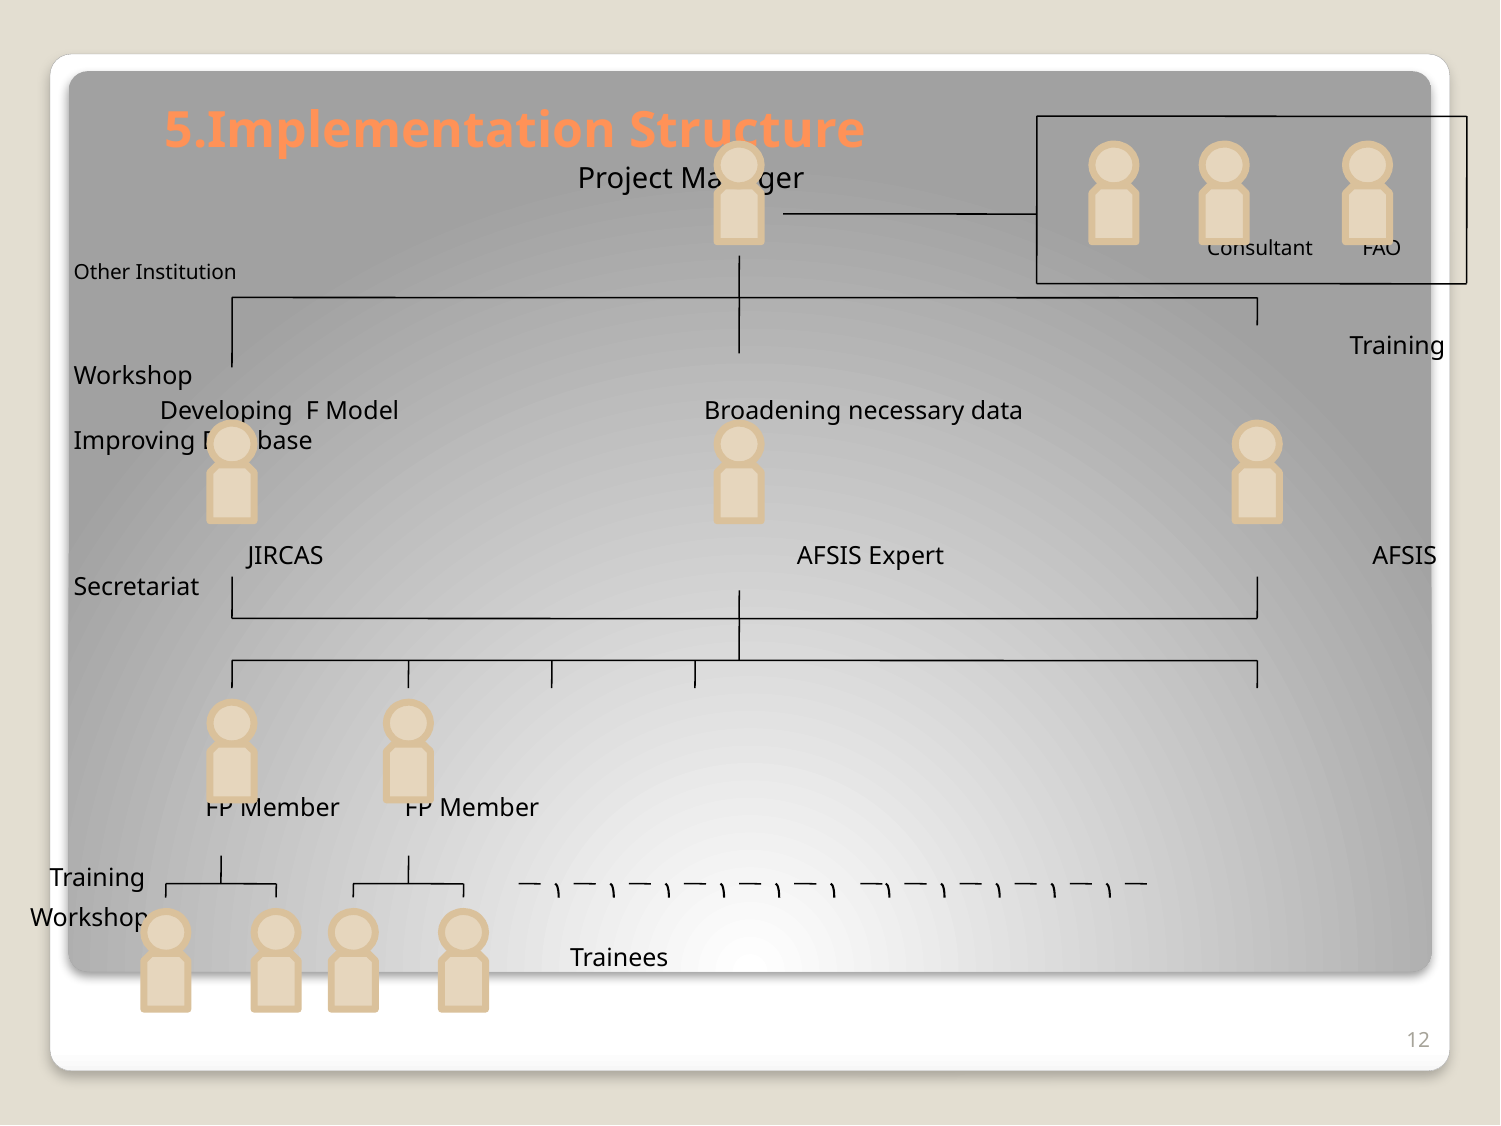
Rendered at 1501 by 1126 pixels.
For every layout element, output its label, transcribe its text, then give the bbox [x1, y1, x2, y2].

text_box [206, 461, 258, 525]
text_box [250, 949, 302, 1013]
text_box [1088, 182, 1140, 246]
text_box [1341, 182, 1394, 246]
text_box [713, 461, 765, 525]
text_box [382, 740, 434, 804]
text_box [1088, 140, 1140, 183]
text_box [250, 907, 302, 950]
text_box [664, 883, 670, 898]
text_box [713, 140, 765, 190]
text_box [1198, 140, 1250, 183]
text_box [327, 949, 379, 1013]
text_box [206, 740, 258, 804]
text_box [775, 883, 780, 898]
text_box [719, 883, 725, 898]
text_box [140, 907, 192, 950]
slide_number 12 [1369, 1002, 1445, 1063]
text_box [382, 698, 434, 741]
text_box [713, 184, 765, 246]
text_box [437, 907, 490, 957]
title 5.Implementation Structure [0, 0, 1501, 144]
text_box [140, 949, 192, 1013]
list Project Manager Consultant FAO Other Institution Training Workshop Developing F Model Broadening necessary data Improving Database JIRCAS AFSIS Expert AFSIS Secretariat FP Member FP Member Training Workshop Trainees [0, 144, 1501, 1126]
text_box [1231, 419, 1283, 462]
text_box [327, 907, 379, 950]
text_box [1231, 461, 1283, 525]
text_box [1105, 883, 1111, 898]
text_box [995, 883, 1001, 898]
text_box [609, 883, 615, 898]
text_box [206, 419, 258, 462]
text_box [1050, 883, 1056, 898]
text_box [713, 419, 765, 462]
text_box [1342, 140, 1394, 183]
text_box [554, 883, 560, 898]
text_box [437, 951, 490, 1013]
text_box [1198, 182, 1250, 246]
text_box [830, 883, 836, 898]
text_box [885, 883, 891, 898]
text_box [940, 883, 946, 898]
text_box [206, 698, 258, 741]
